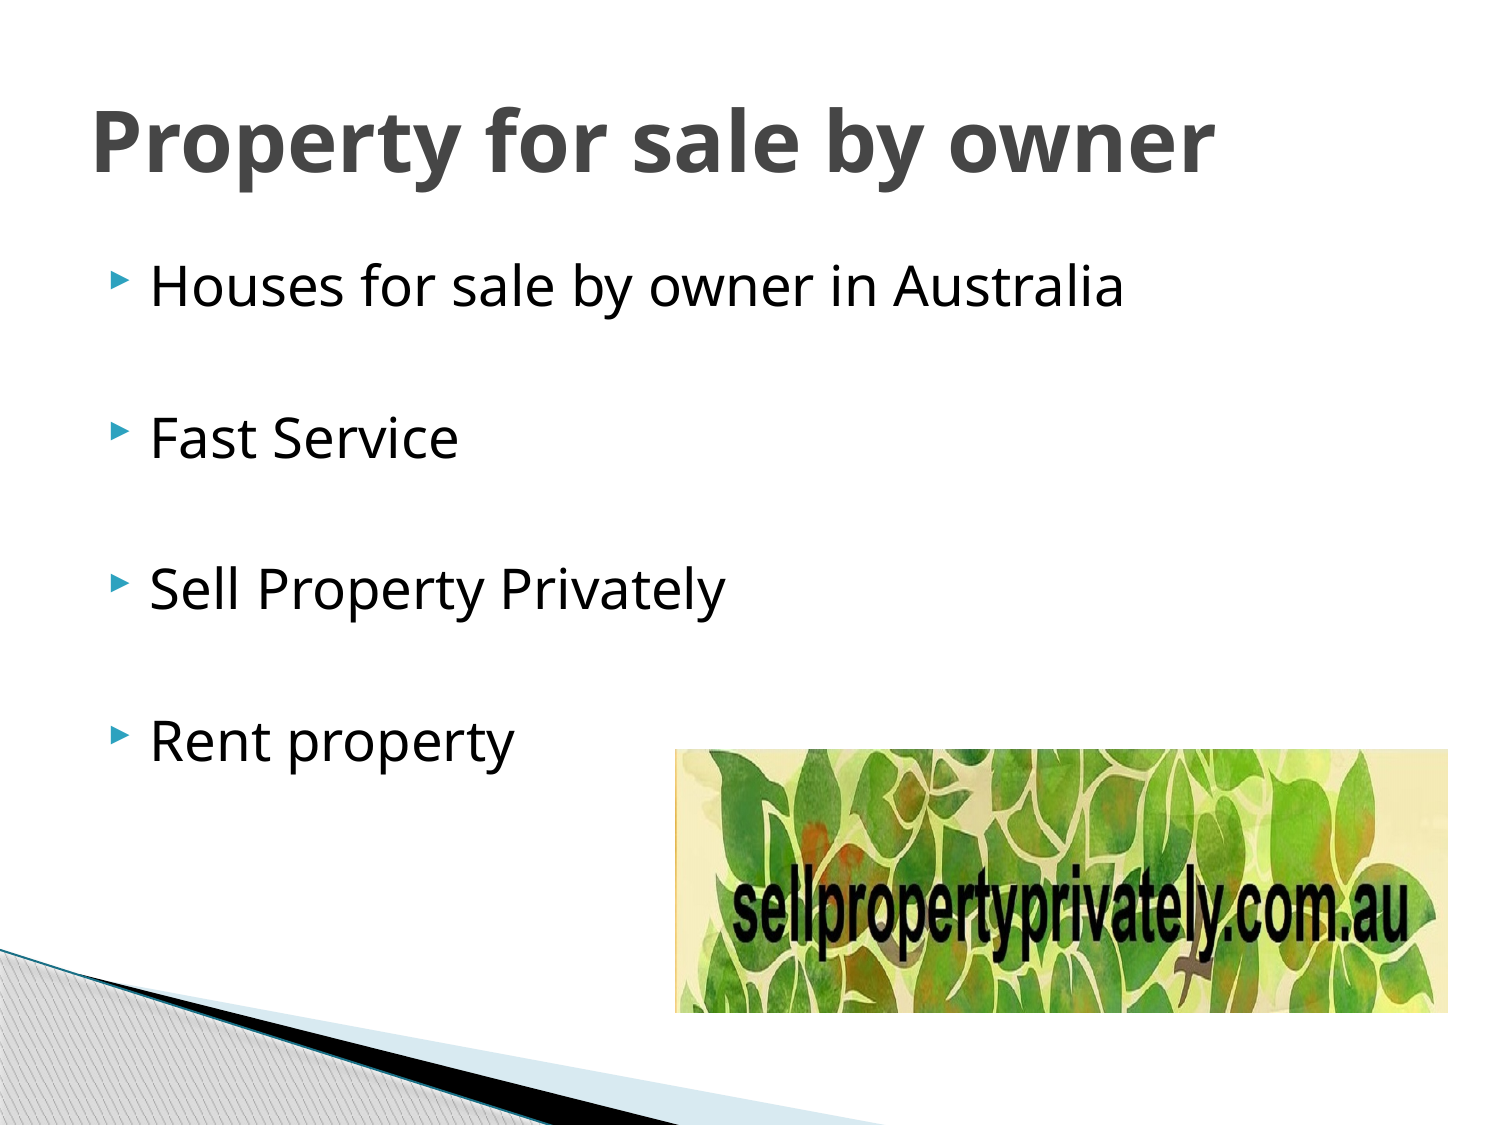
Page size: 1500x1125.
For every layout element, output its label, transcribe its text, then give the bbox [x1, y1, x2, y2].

picture [674, 749, 1448, 1013]
title Property for sale by owner [75, 45, 1425, 233]
list Houses for sale by owner in Australia Fast Service Sell Property Privately Rent property [75, 243, 1425, 986]
